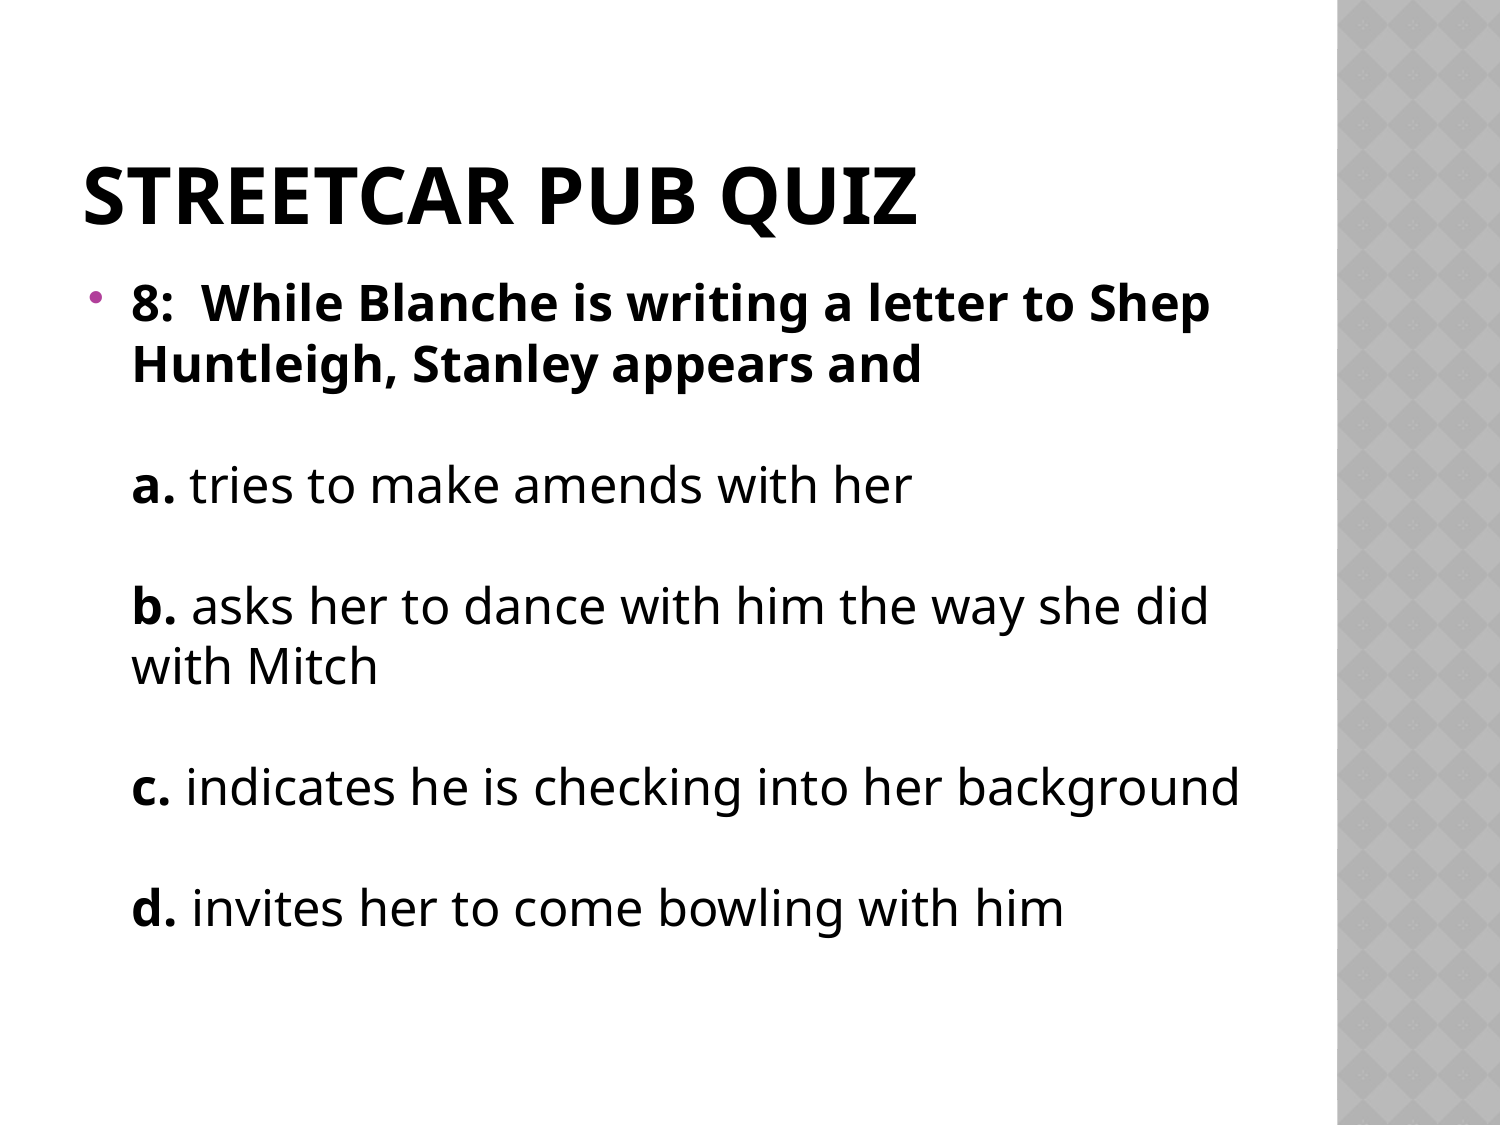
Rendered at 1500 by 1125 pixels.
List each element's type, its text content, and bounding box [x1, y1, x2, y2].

list 8: While Blanche is writing a letter to Shep Huntleigh, Stanley appears and a. tries to make amends with her b. asks her to dance with him the way she did with Mitch c. indicates he is checking into her background d. invites her to come bowling with him [75, 264, 1263, 1059]
title Streetcar pub quiz [75, 52, 1263, 240]
